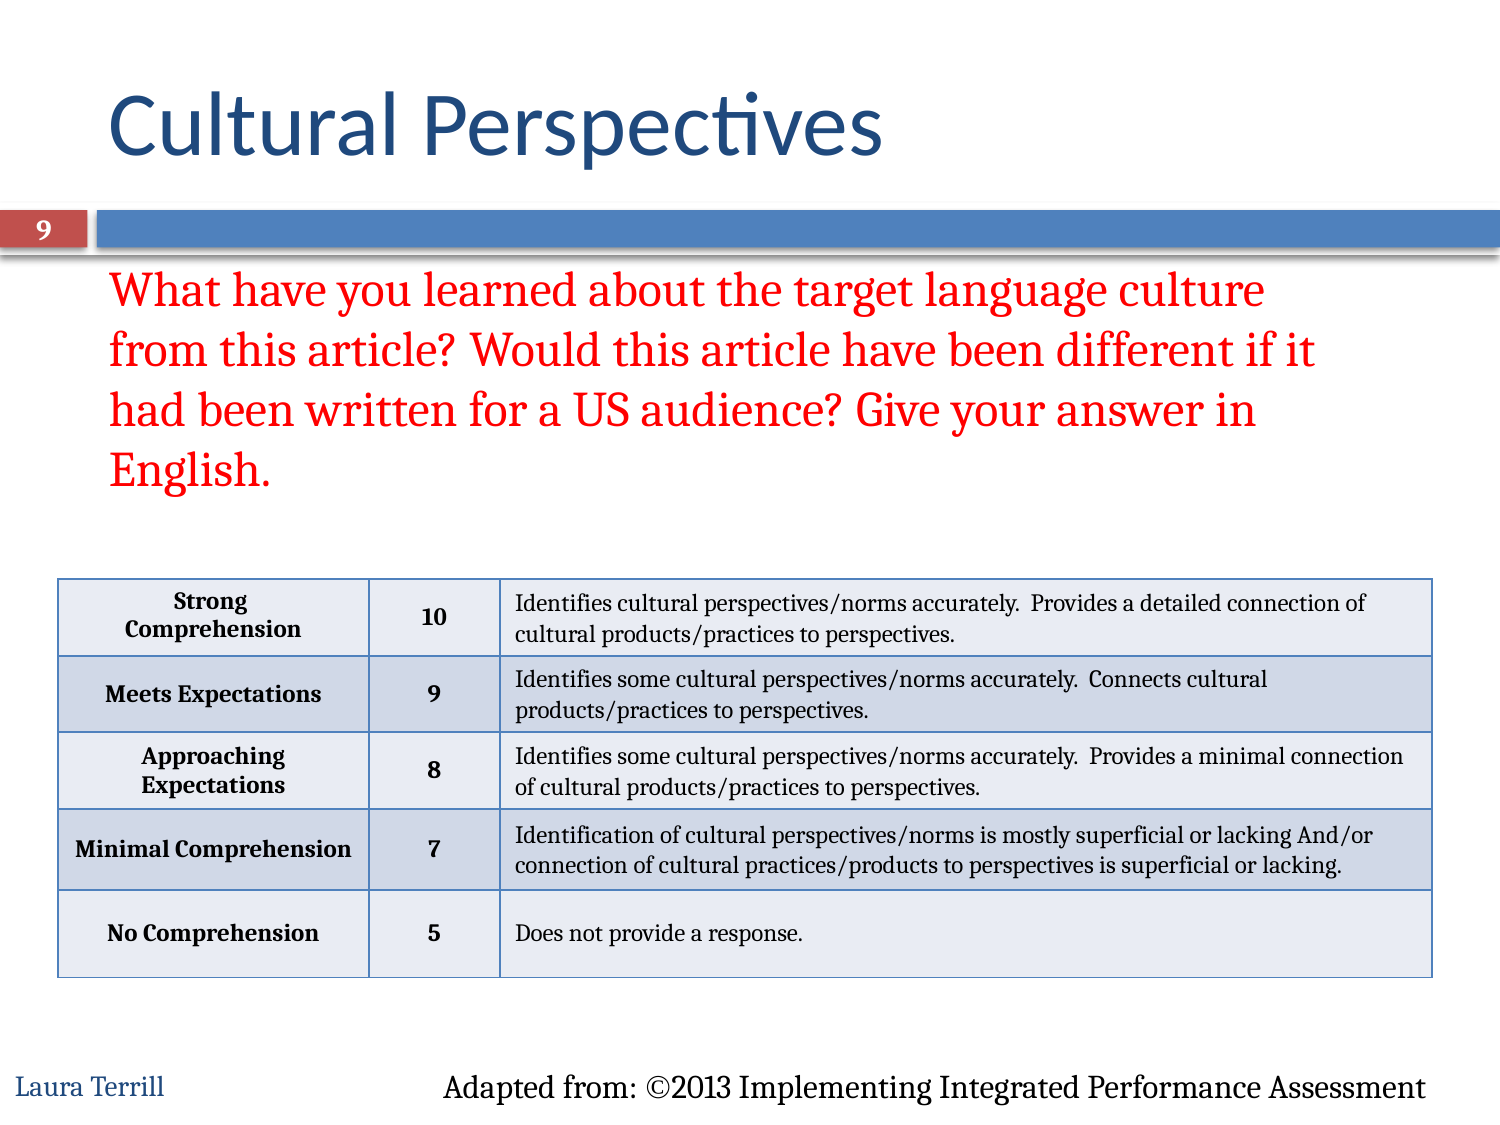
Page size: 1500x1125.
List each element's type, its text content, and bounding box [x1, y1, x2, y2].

table_cell Approaching Expectations [59, 733, 368, 808]
table_cell Does not provide a response. [501, 891, 1431, 977]
table_cell Identifies some cultural perspectives/norms accurately. Connects cultural products/practices to perspectives. [501, 657, 1431, 731]
table_cell No Comprehension [59, 891, 368, 977]
table_header 10 [370, 580, 499, 655]
slide_number 9 [0, 208, 88, 249]
table_cell 5 [370, 891, 499, 977]
table_header Strong Comprehension [59, 580, 368, 655]
list What have you learned about the target language culture from this article? Would this article have been different if it had been written for a US audience? Give your answer in English. [94, 248, 1361, 578]
table_cell 9 [370, 657, 499, 731]
table_cell 7 [370, 810, 499, 889]
footer Laura Terrill [0, 1054, 890, 1115]
table_cell Identifies some cultural perspectives/norms accurately. Provides a minimal connection of cultural products/practices to perspectives. [501, 733, 1431, 808]
table_cell Minimal Comprehension [59, 810, 368, 889]
table_header Identifies cultural perspectives/norms accurately. Provides a detailed connection of cultural products/practices to perspectives. [501, 580, 1431, 655]
title Cultural Perspectives [94, 37, 1432, 200]
table_cell Identification of cultural perspectives/norms is mostly superficial or lacking And/or connection of cultural practices/products to perspectives is superficial or lacking. [501, 810, 1431, 889]
table_cell 8 [370, 733, 499, 808]
text_box Adapted from: 2013 Implementing Integrated Performance Assessment [890, 1057, 1450, 1113]
table_cell Meets Expectations [59, 657, 368, 731]
